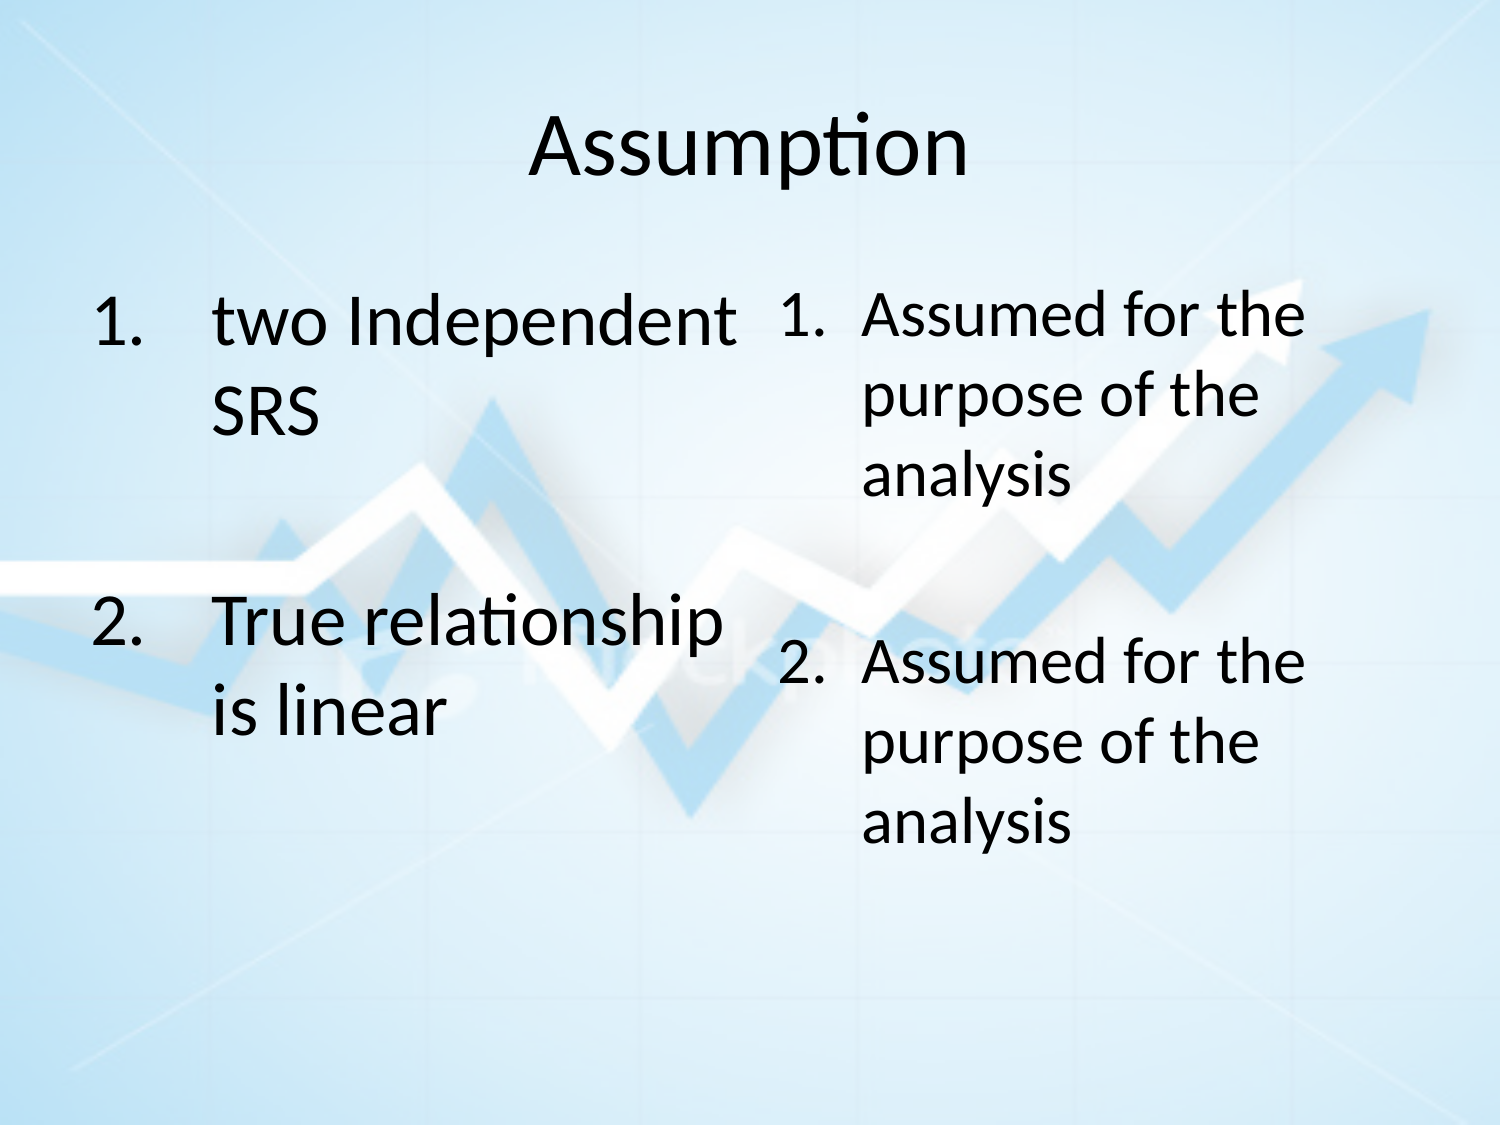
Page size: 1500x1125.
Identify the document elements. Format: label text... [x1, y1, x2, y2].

list Assumed for the purpose of the analysis Assumed for the purpose of the analysis [762, 262, 1426, 1006]
title Assumption [74, 44, 1426, 233]
list two Independent SRS True relationship is linear [74, 262, 762, 1006]
